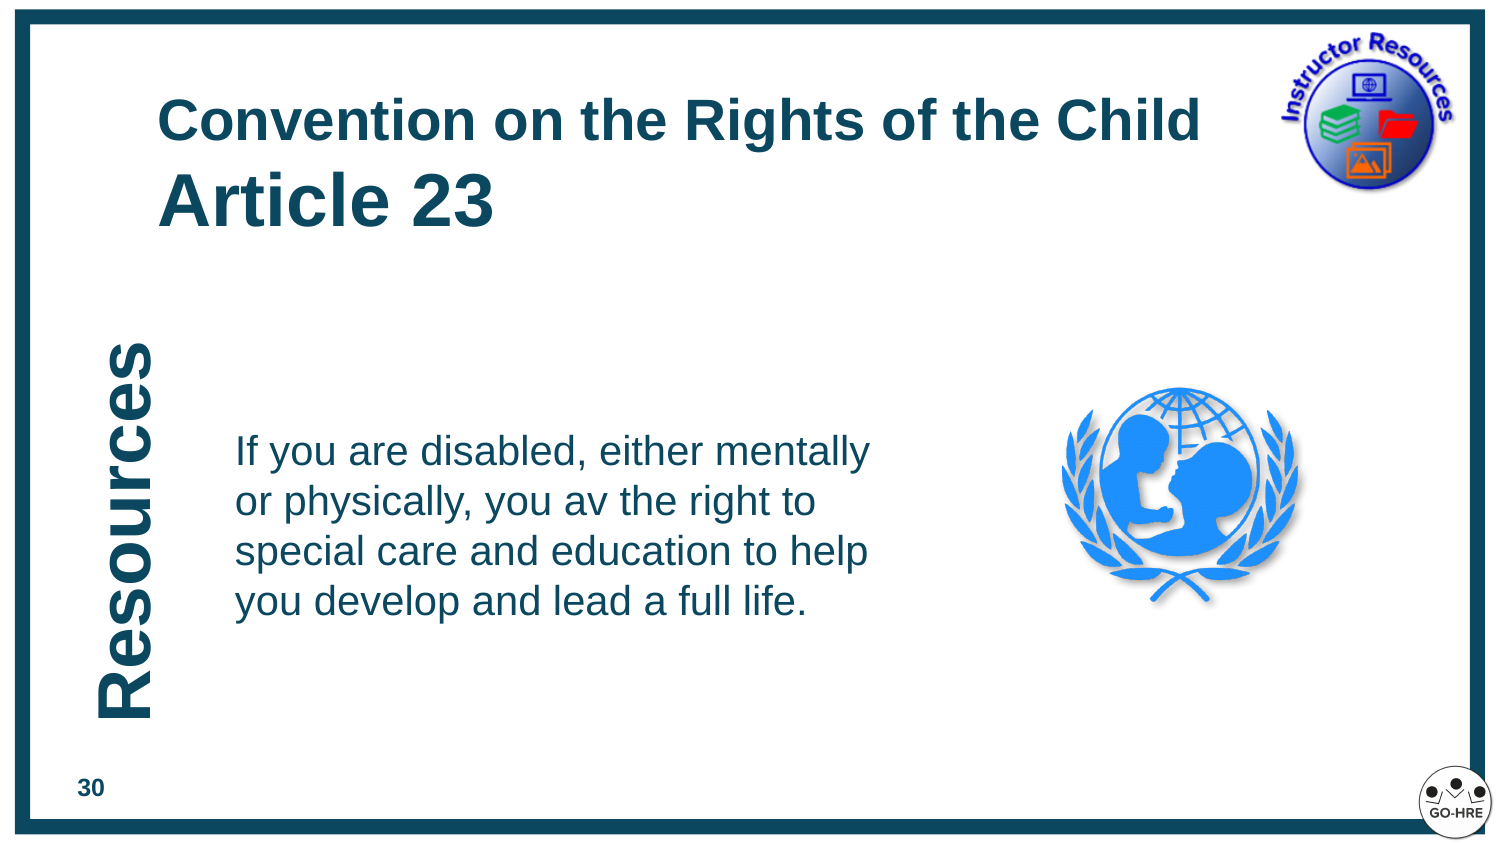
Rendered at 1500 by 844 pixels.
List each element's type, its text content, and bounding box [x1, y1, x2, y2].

picture [1279, 31, 1458, 204]
text_box Resources [30, 189, 181, 739]
picture [1060, 387, 1298, 602]
title Convention on the Rights of the Child Article 23 [142, 86, 1401, 237]
list If you are disabled, either mentally or physically, you av the right to special care and education to help you develop and lead a full life. [201, 247, 916, 801]
slide_number 30 [30, 754, 121, 819]
picture [1418, 765, 1494, 841]
